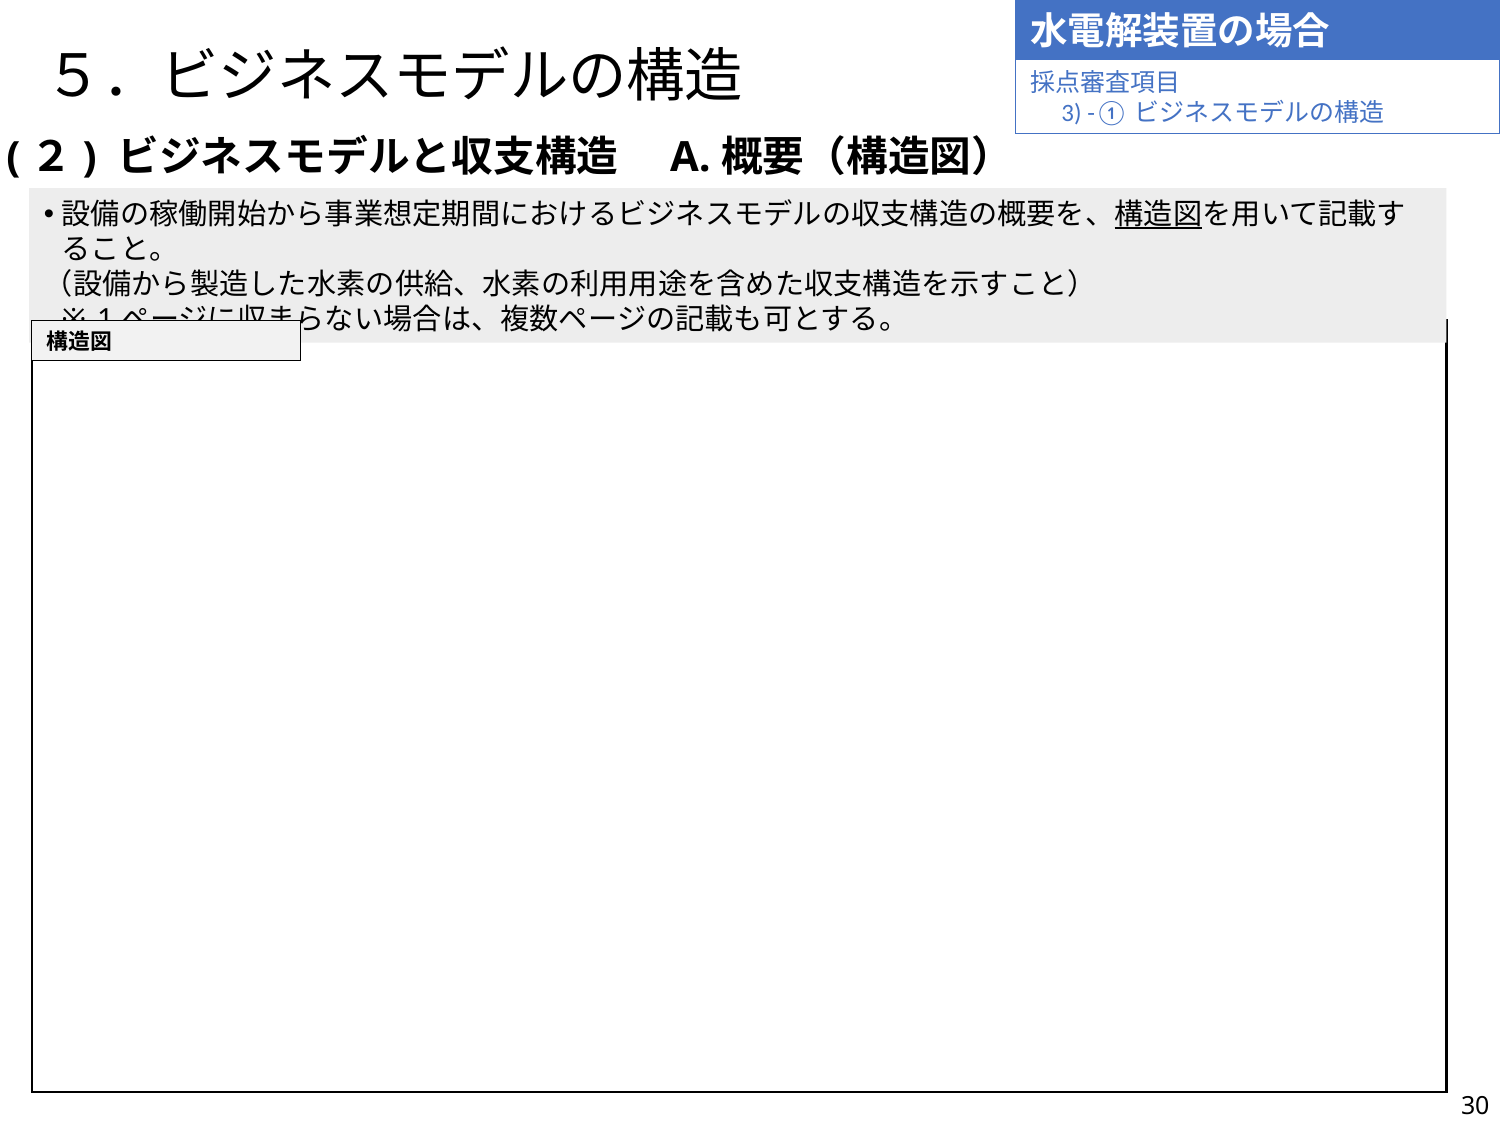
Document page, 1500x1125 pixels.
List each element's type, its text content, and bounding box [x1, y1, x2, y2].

text_box 採点審査項目 3) -①ビジネスモデルの構造 [1015, 59, 1500, 134]
text_box 設備の稼働開始から事業想定期間におけるビジネスモデルの収支構造の概要を、構造図を用いて記載すること。 （設備から製造した水素の供給、水素の利用用途を含めた収支構造を示すこと） 1ページに収まらない場合は、複数ページの記載も可とする。 [29, 188, 1447, 343]
text_box (２) ビジネスモデルと収支構造 A.概要（構造図） [0, 122, 1028, 188]
title ５．ビジネスモデルの構造 [29, 33, 1015, 122]
text_box 構造図 [31, 320, 301, 361]
text_box 水電解装置の場合 [1015, 0, 1500, 59]
text_box [31, 319, 1448, 1093]
